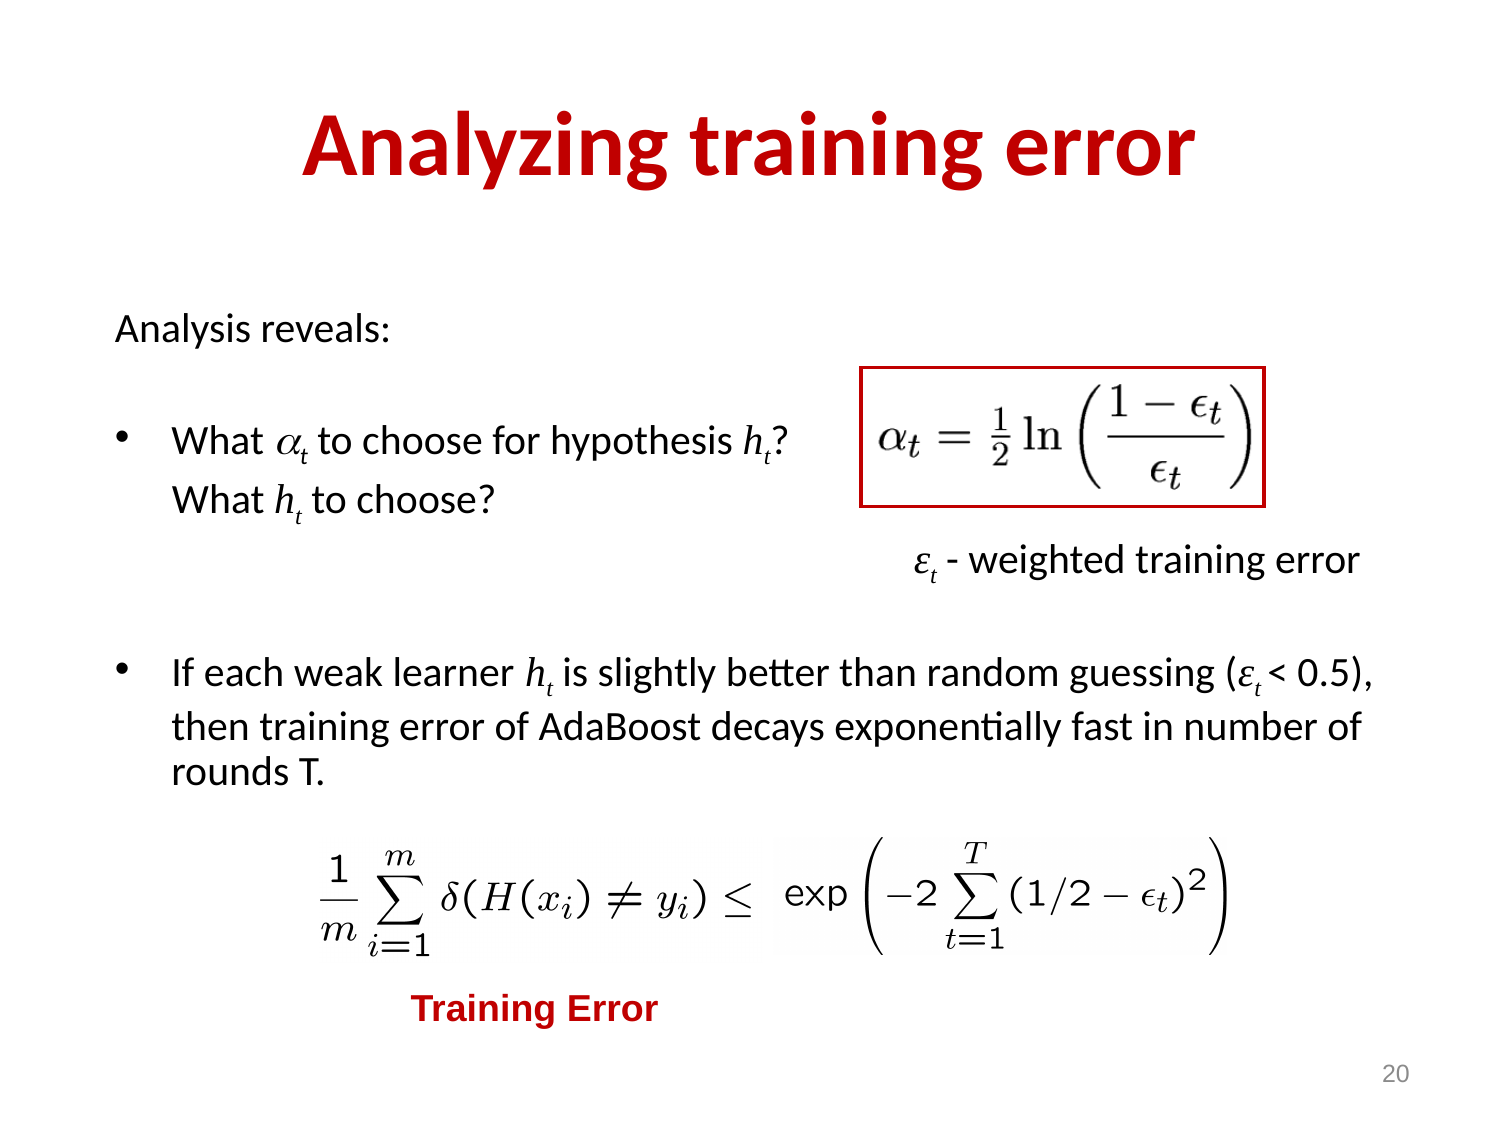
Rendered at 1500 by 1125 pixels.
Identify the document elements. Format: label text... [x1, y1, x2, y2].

picture [862, 368, 1263, 506]
title Analyzing training error [75, 45, 1425, 233]
slide_number 20 [1074, 1042, 1425, 1103]
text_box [319, 837, 1227, 1038]
list Analysis reveals: What t to choose for hypothesis ht? What ht to choose? εt - weighted training error If each weak learner ht is slightly better than random guessing (εt < 0.5), then training error of AdaBoost decays exponentially fast in number of rounds T. [99, 240, 1400, 1104]
